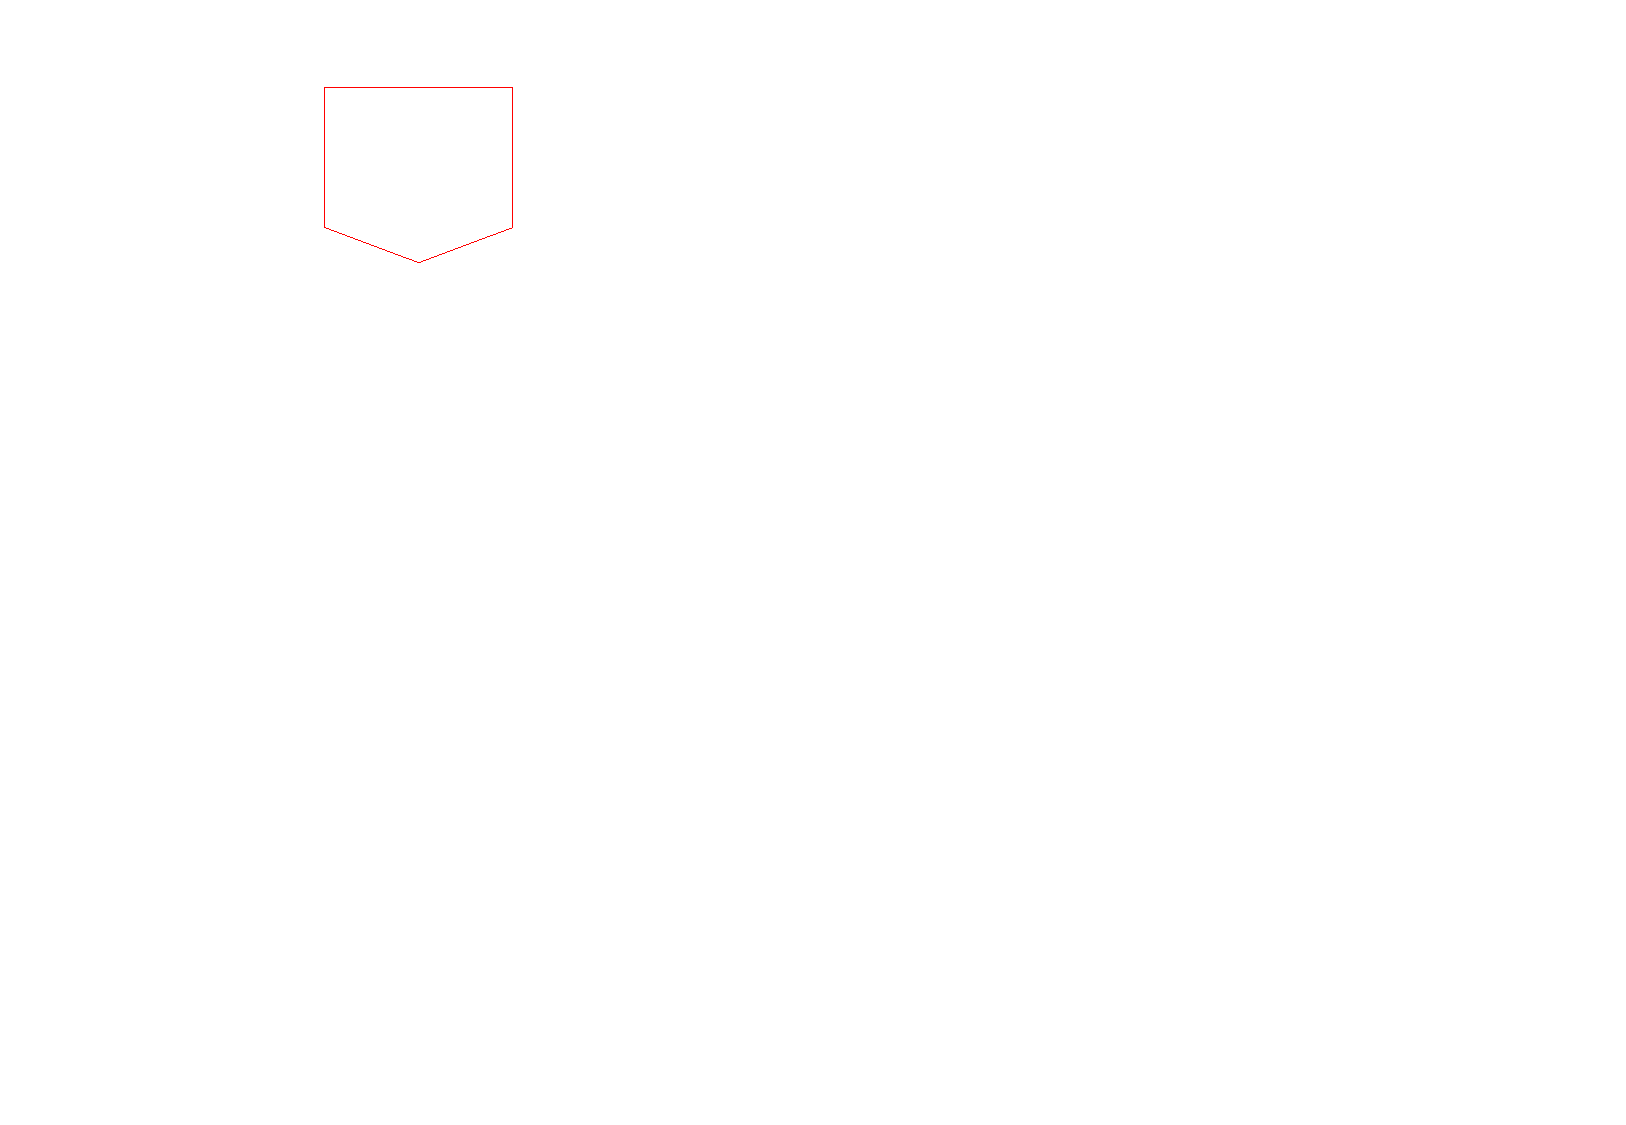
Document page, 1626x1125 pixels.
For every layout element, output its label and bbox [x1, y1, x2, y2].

text_box [324, 87, 513, 263]
